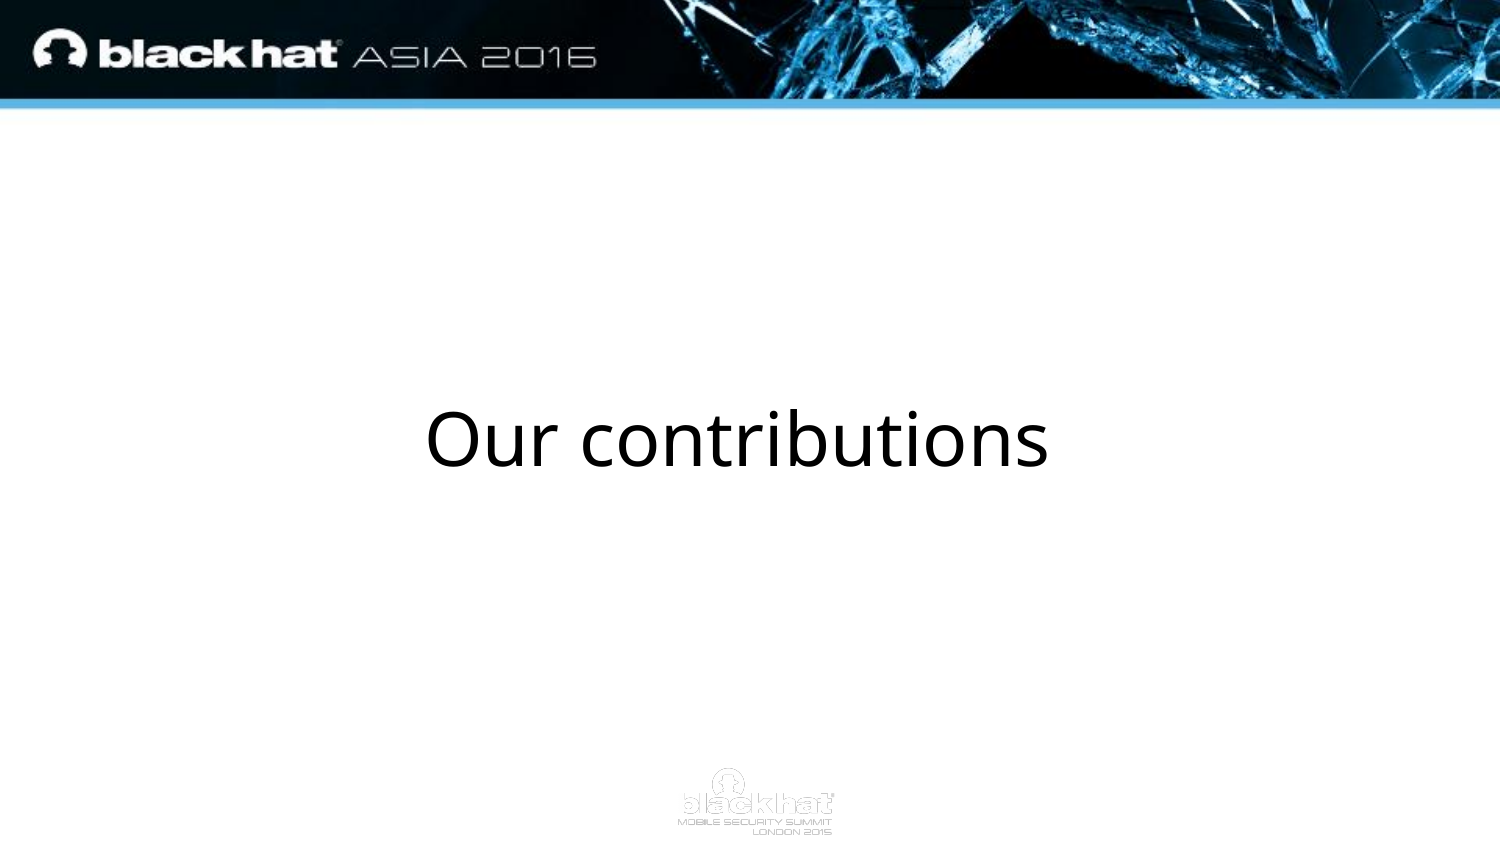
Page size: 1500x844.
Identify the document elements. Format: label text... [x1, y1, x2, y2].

text_box Our contributions [225, 384, 1250, 490]
picture [0, 0, 1500, 844]
